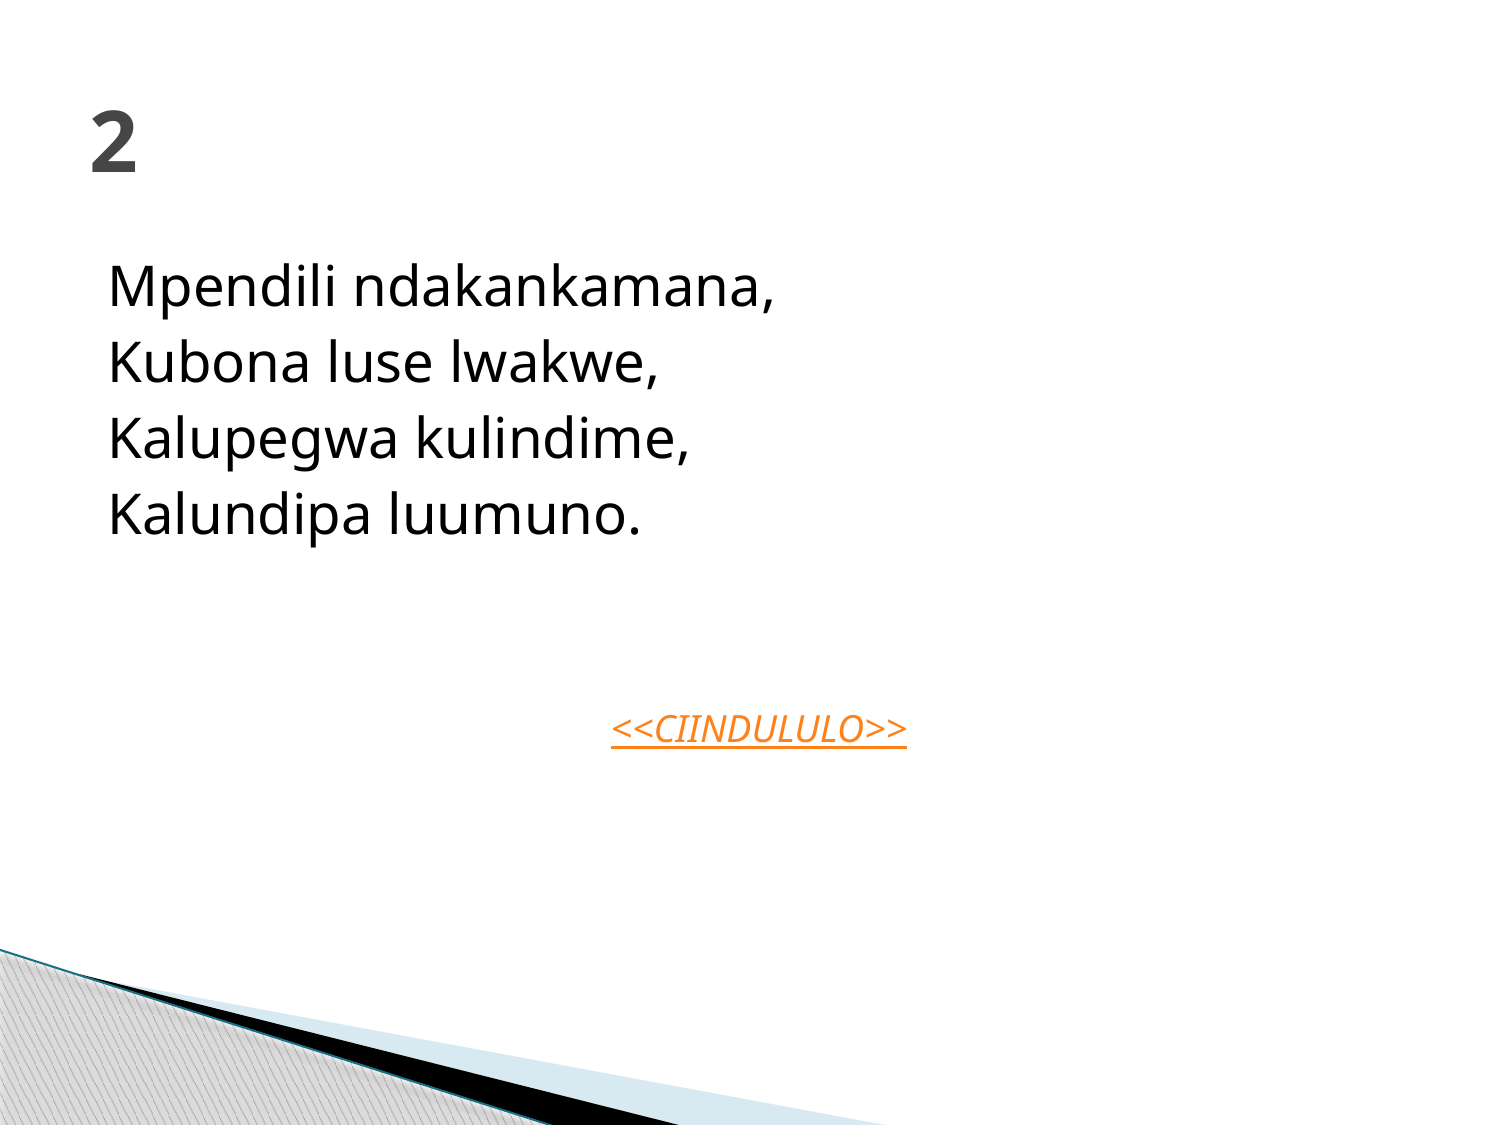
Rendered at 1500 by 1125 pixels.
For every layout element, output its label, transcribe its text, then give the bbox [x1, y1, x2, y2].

list Mpendili ndakankamana, Kubona luse lwakwe, Kalupegwa kulindime, Kalundipa luumuno. <<CIINDULULO>> [75, 243, 1425, 986]
title 2 [75, 45, 1425, 233]
